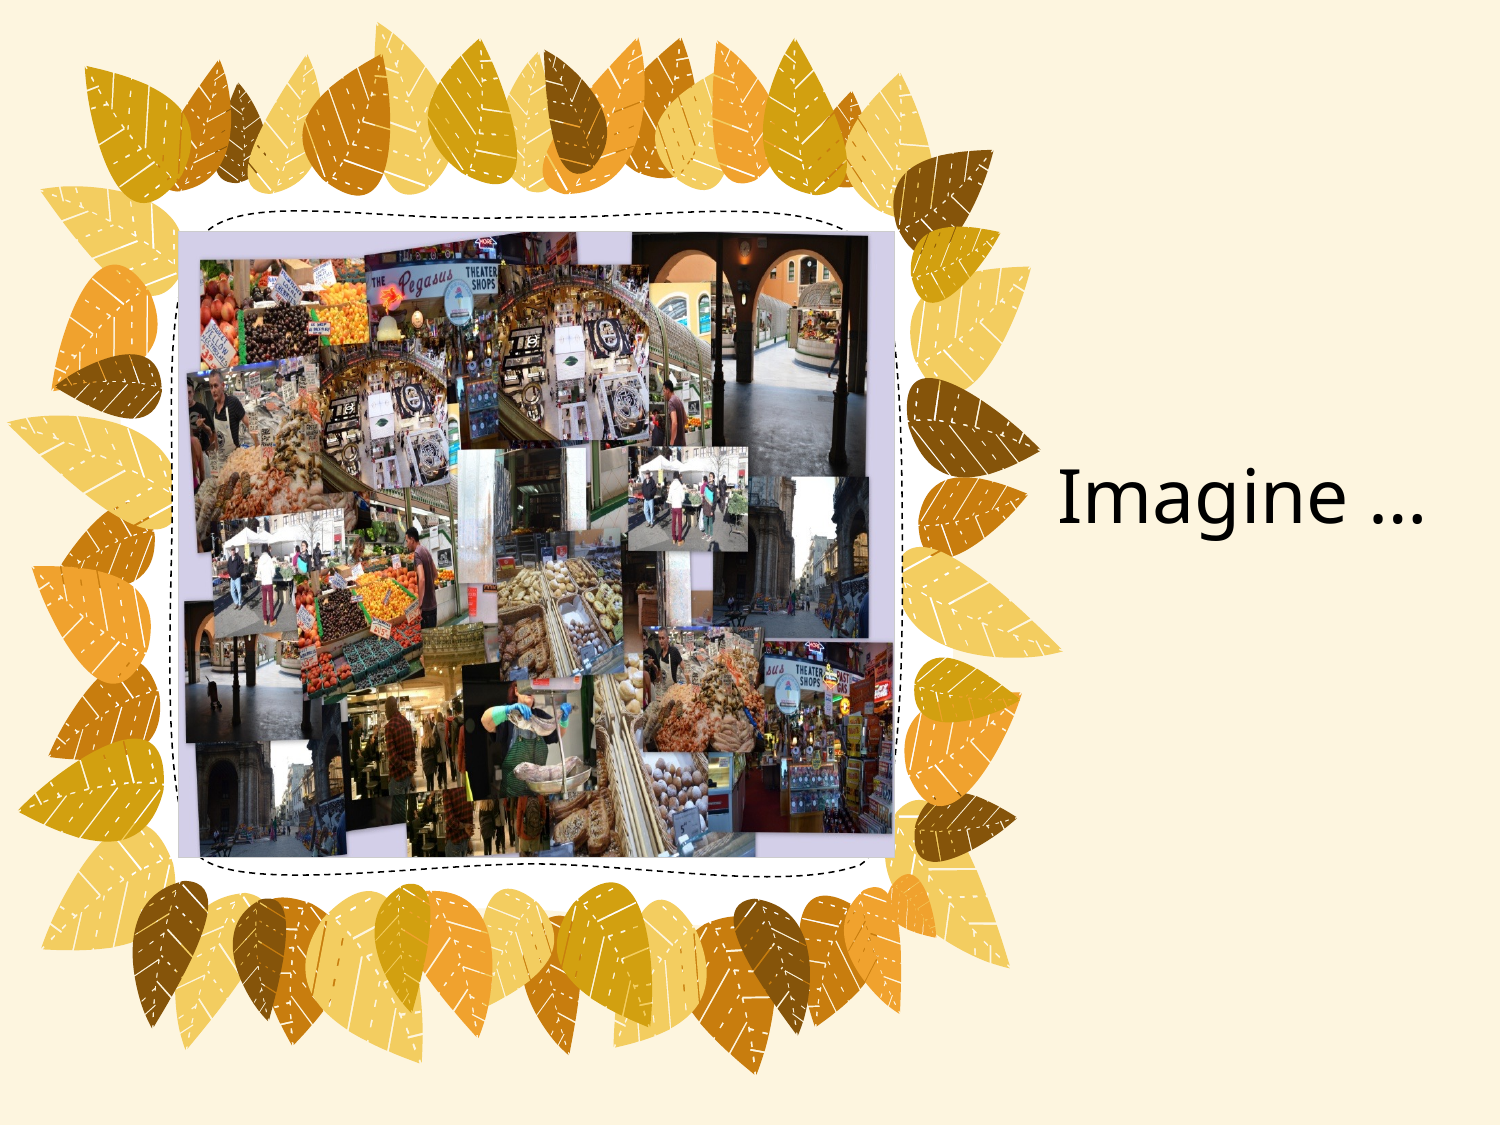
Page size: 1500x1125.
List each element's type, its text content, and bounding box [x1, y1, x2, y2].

title Imagine … [1049, 299, 1454, 638]
picture [178, 231, 895, 858]
